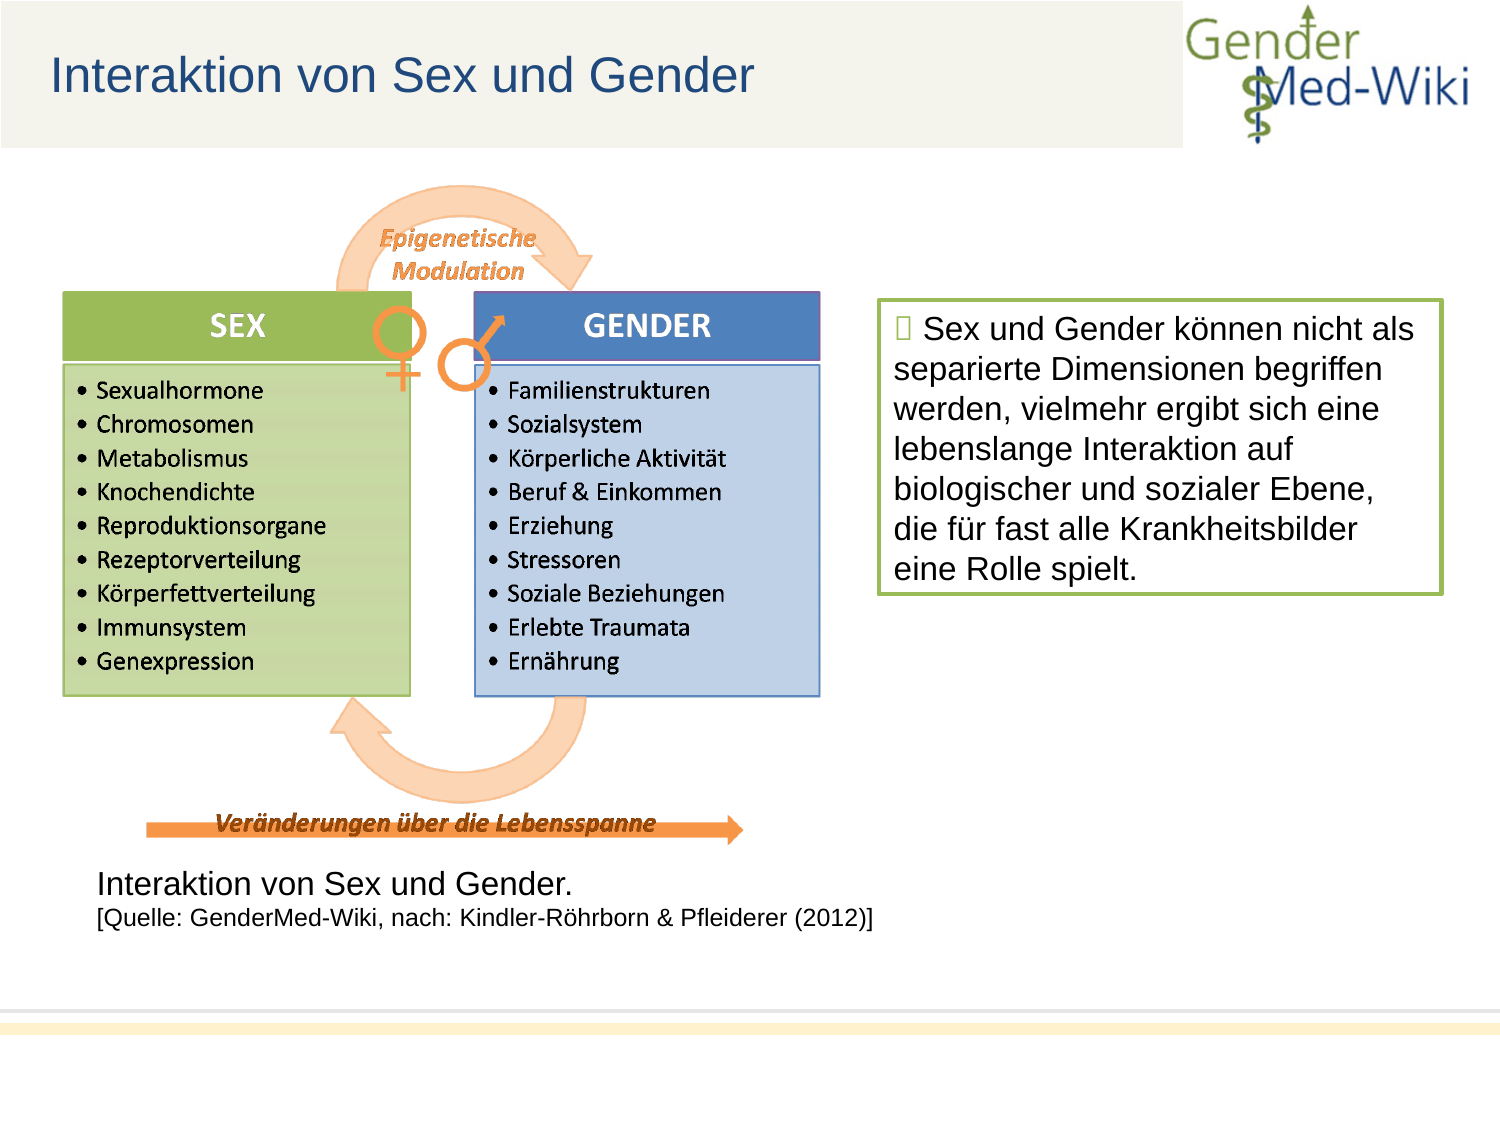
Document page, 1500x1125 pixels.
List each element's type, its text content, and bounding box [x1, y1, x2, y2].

text_box Interaktion von Sex und Gender. [Quelle: GenderMed-Wiki, nach: Kindler-Röhrborn & Pfleiderer (2012)] [81, 854, 891, 940]
text_box Interaktion von Sex und Gender [35, 35, 1114, 170]
picture [1183, 0, 1471, 149]
text_box  Sex und Gender können nicht als separierte Dimensionen begriffen werden, vielmehr ergibt sich eine lebenslange Interaktion auf biologischer und sozialer Ebene, die für fast alle Krankheitsbilder eine Rolle spielt. [878, 299, 1442, 595]
picture [58, 184, 821, 847]
text_box [0, 1023, 1500, 1035]
